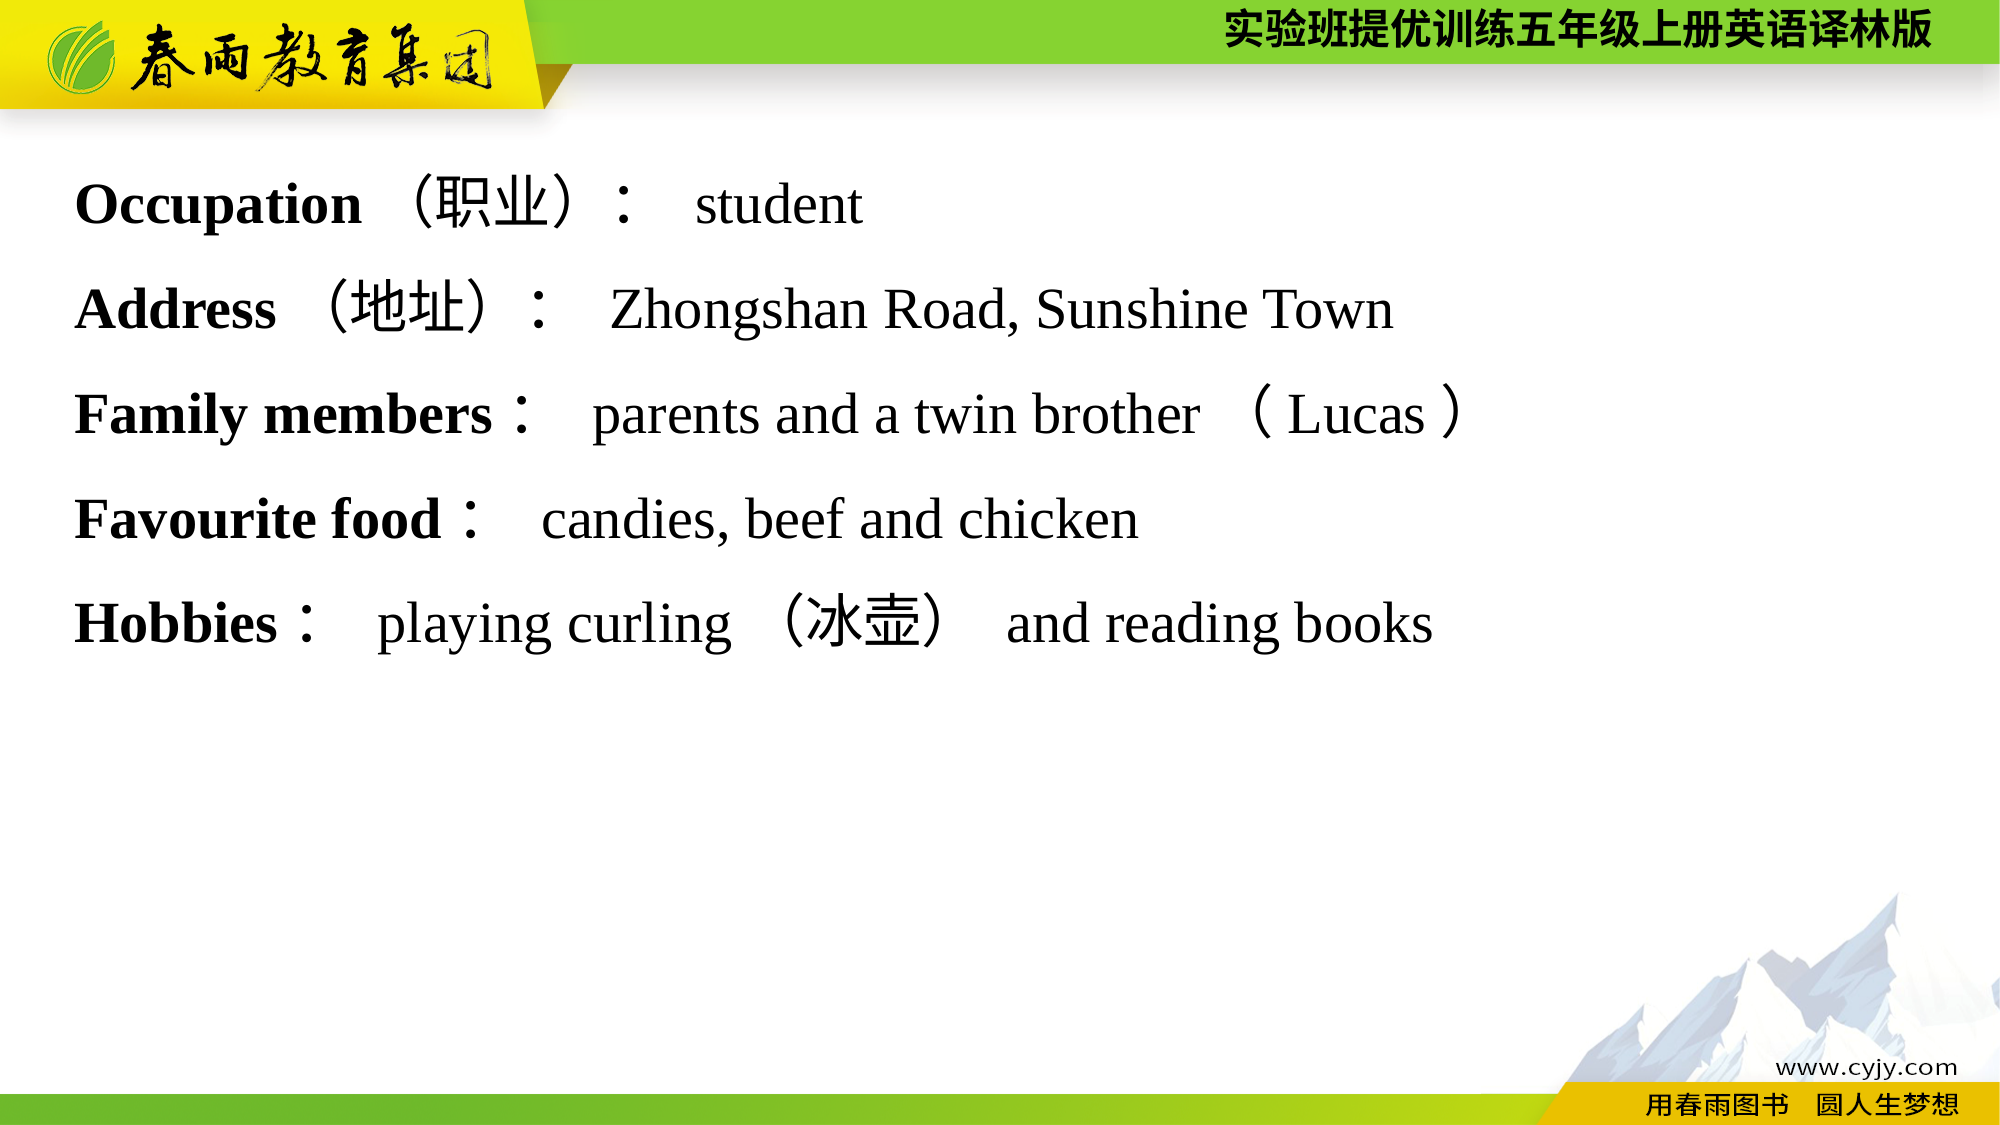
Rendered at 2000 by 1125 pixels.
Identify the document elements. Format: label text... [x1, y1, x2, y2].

picture [0, 0, 2000, 1125]
list Occupation（职业）： student Address（地址）： Zhongshan Road, Sunshine Town Family members： parents and a twin brother（Lucas） Favourite food： candies, beef and chicken Hobbies： playing curling（冰壶） and reading books [59, 122, 1944, 655]
